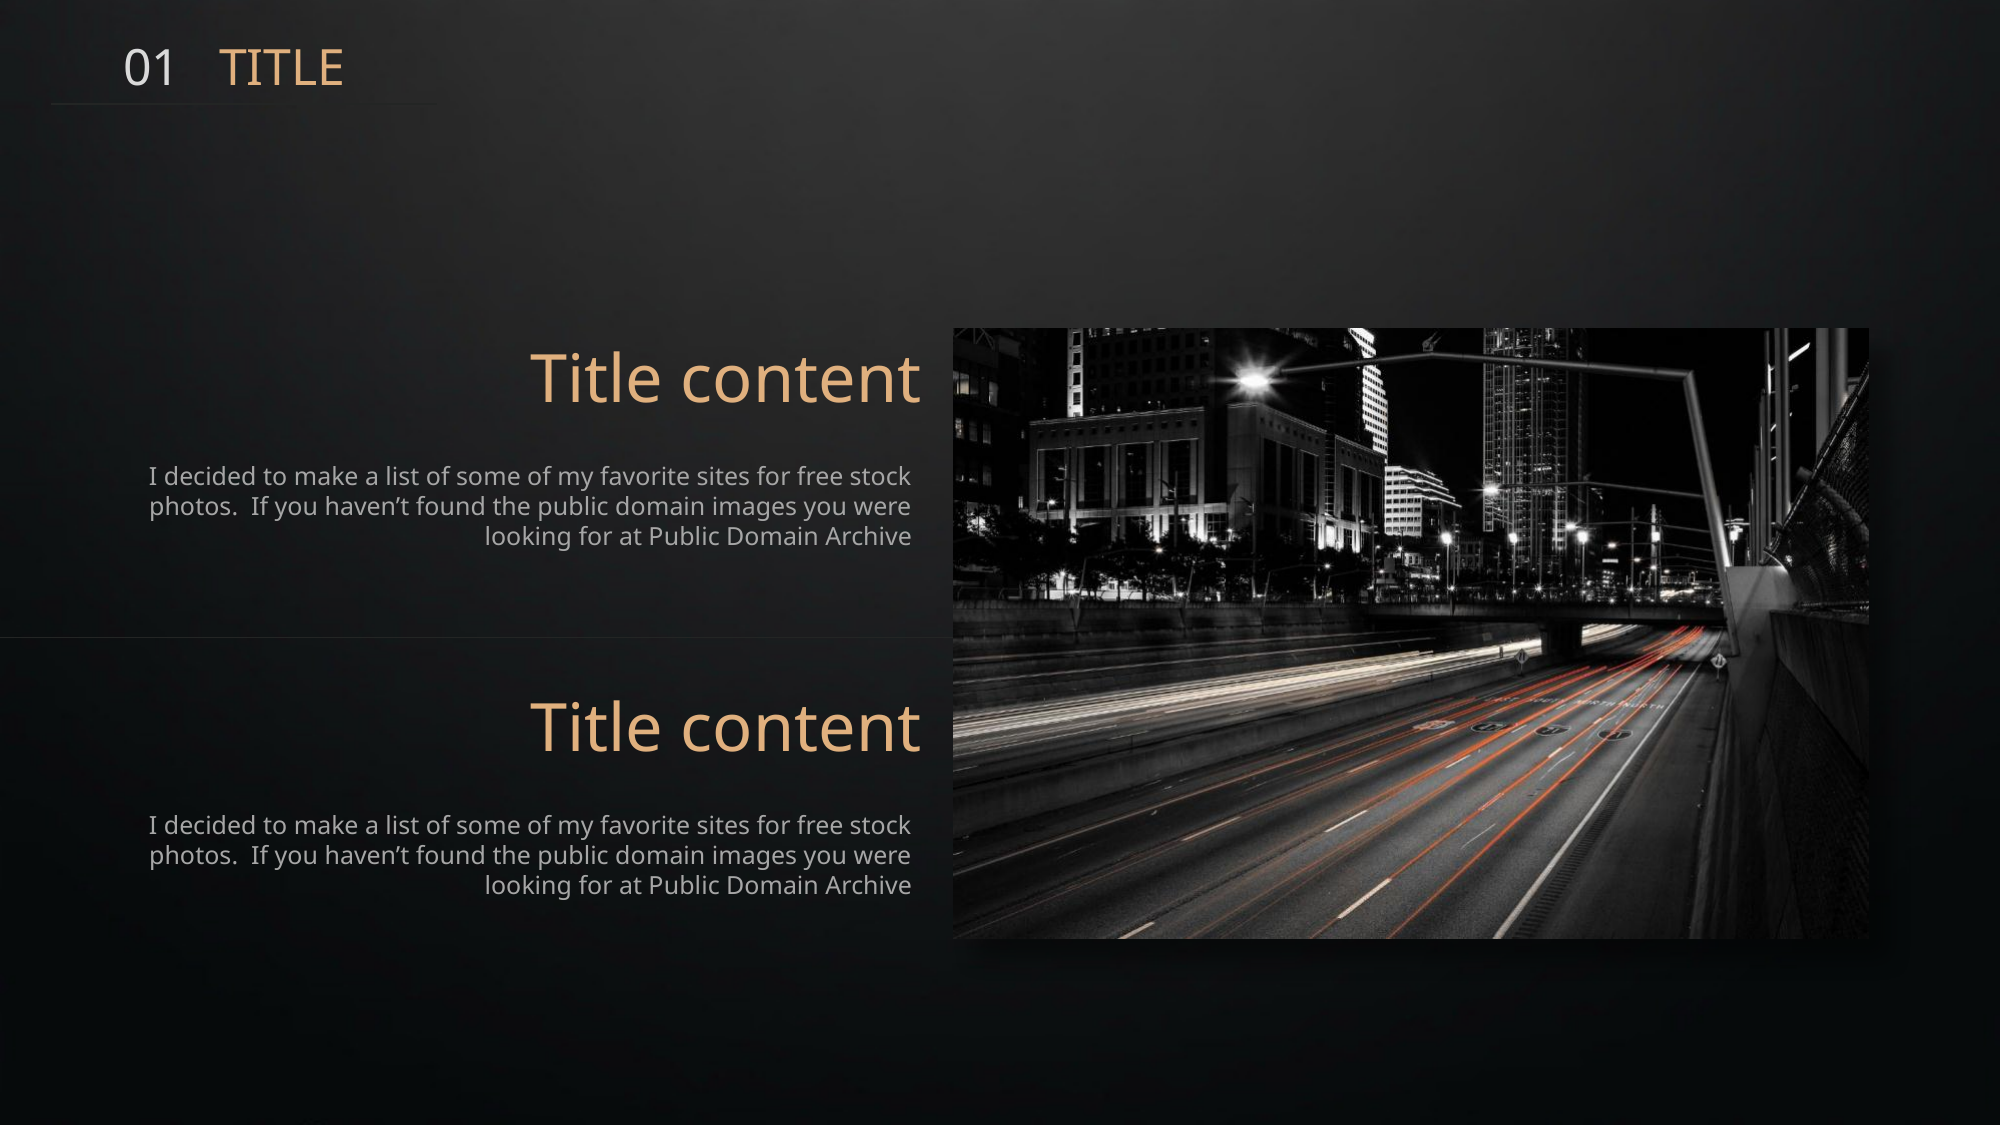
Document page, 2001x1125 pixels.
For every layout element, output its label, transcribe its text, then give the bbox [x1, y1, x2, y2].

text_box I decided to make a list of some of my favorite sites for free stock photos. If you haven’t found the public domain images you were looking for at Public Domain Archive [95, 453, 928, 558]
text_box I decided to make a list of some of my favorite sites for free stock photos. If you haven’t found the public domain images you were looking for at Public Domain Archive [95, 802, 928, 908]
text_box 01 TITLE [107, 28, 362, 103]
picture [0, 0, 2000, 1125]
text_box Title content [515, 328, 937, 424]
text_box Title content [515, 677, 937, 773]
